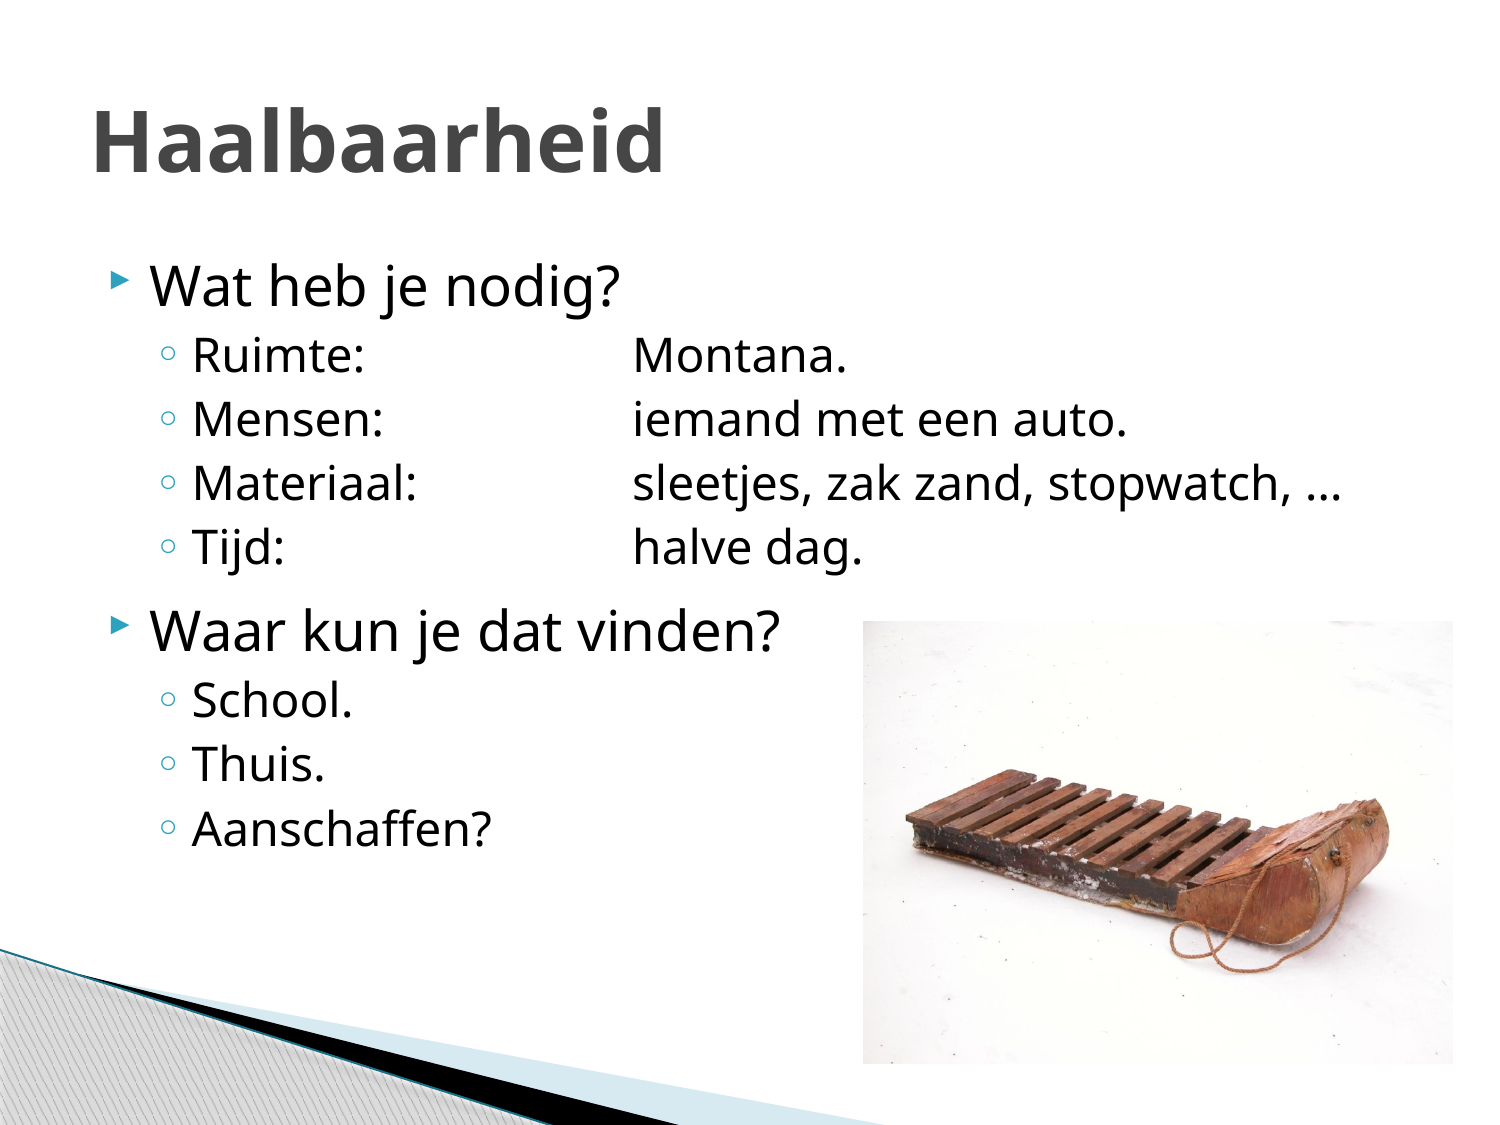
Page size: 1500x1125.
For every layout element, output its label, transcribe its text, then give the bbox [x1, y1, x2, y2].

picture [863, 621, 1453, 1064]
title Haalbaarheid [75, 45, 1425, 233]
list Wat heb je nodig? Ruimte: Montana. Mensen: iemand met een auto. Materiaal: sleetjes, zak zand, stopwatch, … Tijd: halve dag. Waar kun je dat vinden? School. Thuis. Aanschaffen? [75, 243, 1425, 986]
